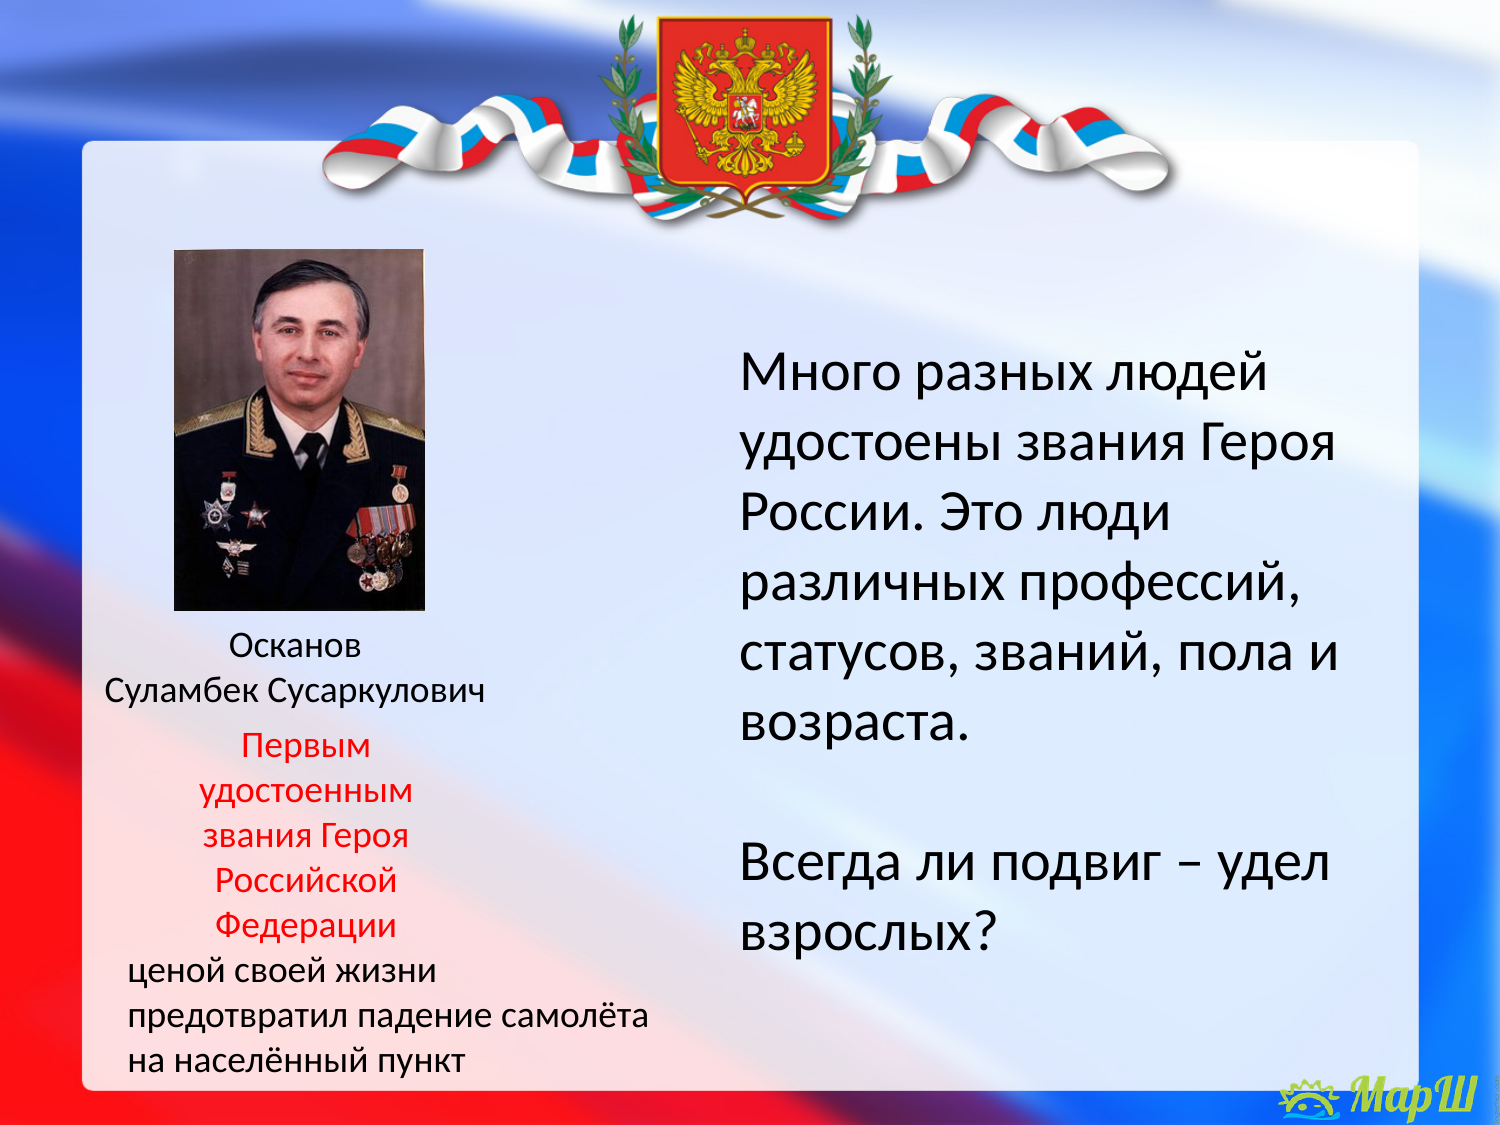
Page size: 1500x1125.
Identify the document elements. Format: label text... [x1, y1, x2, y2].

text_box Осканов Суламбек Сусаркулович [89, 612, 510, 718]
text_box Много разных людей удостоены звания Героя России. Это люди различных профессий, статусов, званий, пола и возраста. Всегда ли подвиг – удел взрослых? [724, 324, 1388, 970]
text_box Первым удостоенным звания Героя Российской Федерации [174, 718, 438, 937]
picture [0, 0, 1500, 1125]
text_box ценой своей жизни предотвратил падение самолёта на населённый пункт [112, 937, 675, 1088]
